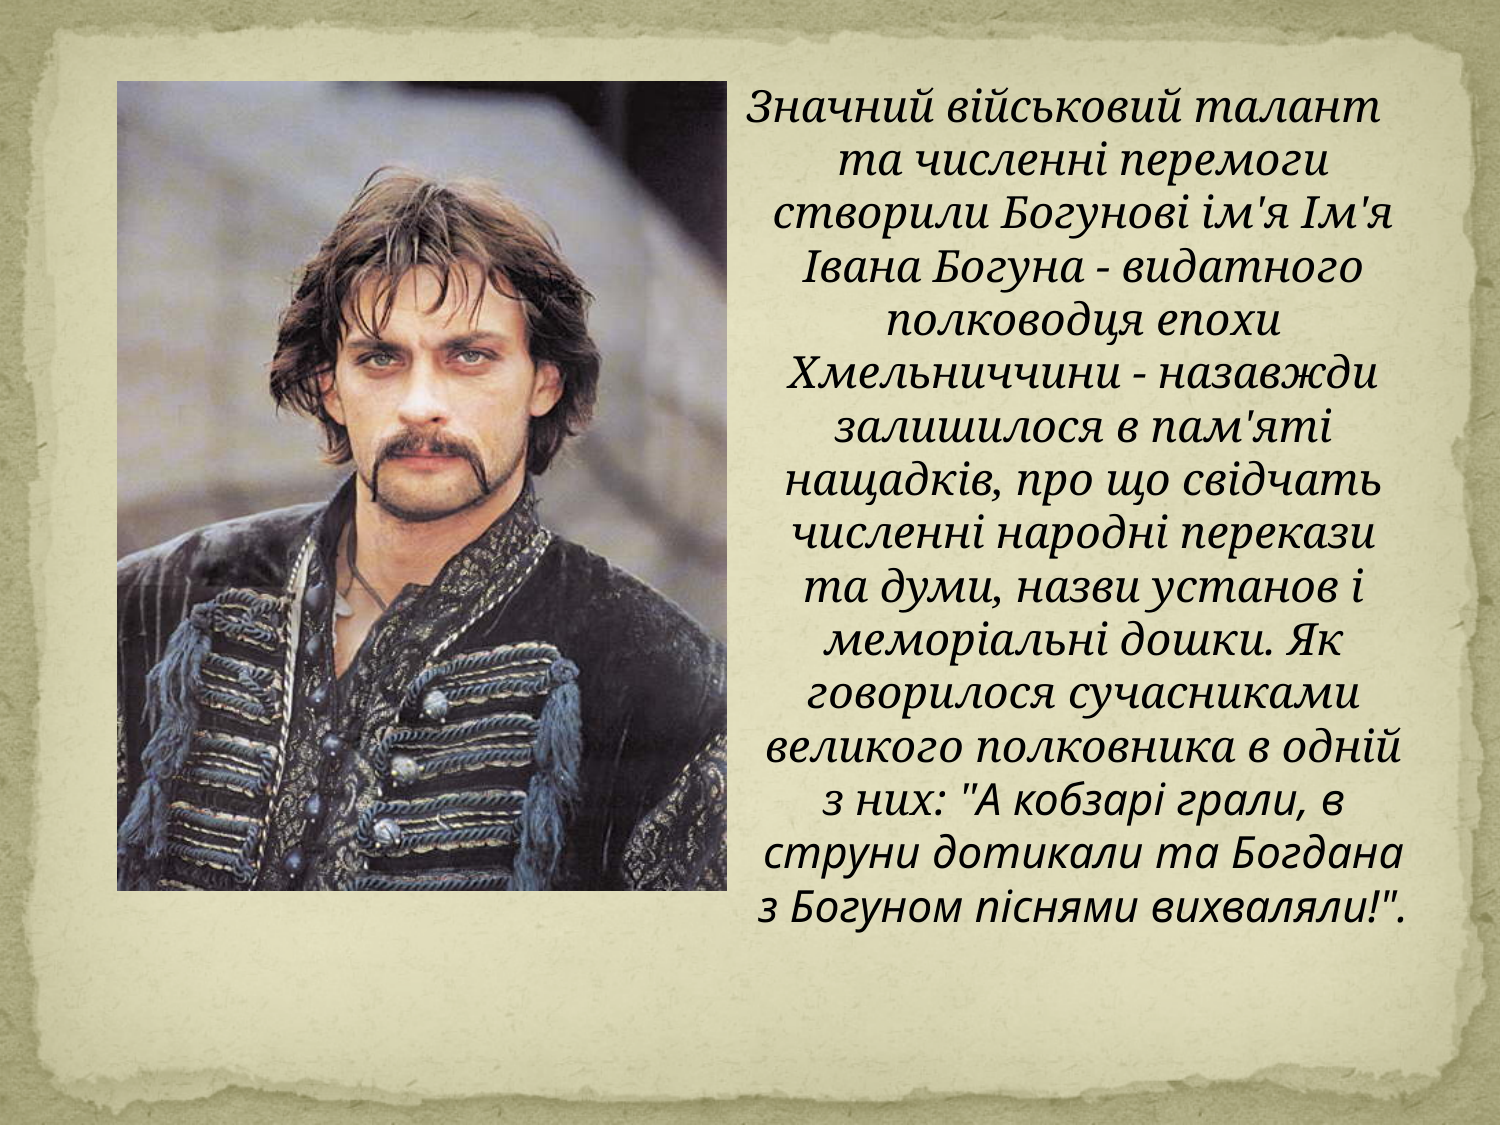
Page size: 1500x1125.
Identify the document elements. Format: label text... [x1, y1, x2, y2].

picture [117, 81, 727, 891]
list Значний військовий талант та численні перемоги створили Богунові ім'я Ім'я Івана Богуна - видатного полководця епохи Хмельниччини - назавжди залишилося в пам'яті нащадків, про що свідчать численні народні перекази та думи, назви установ і меморіальні дошки. Як говорилося сучасниками великого полковника в одній з них: "А кобзарі грали, в струни дотикали та Богдана з Богуном піснями вихваляли!". [703, 70, 1425, 1000]
